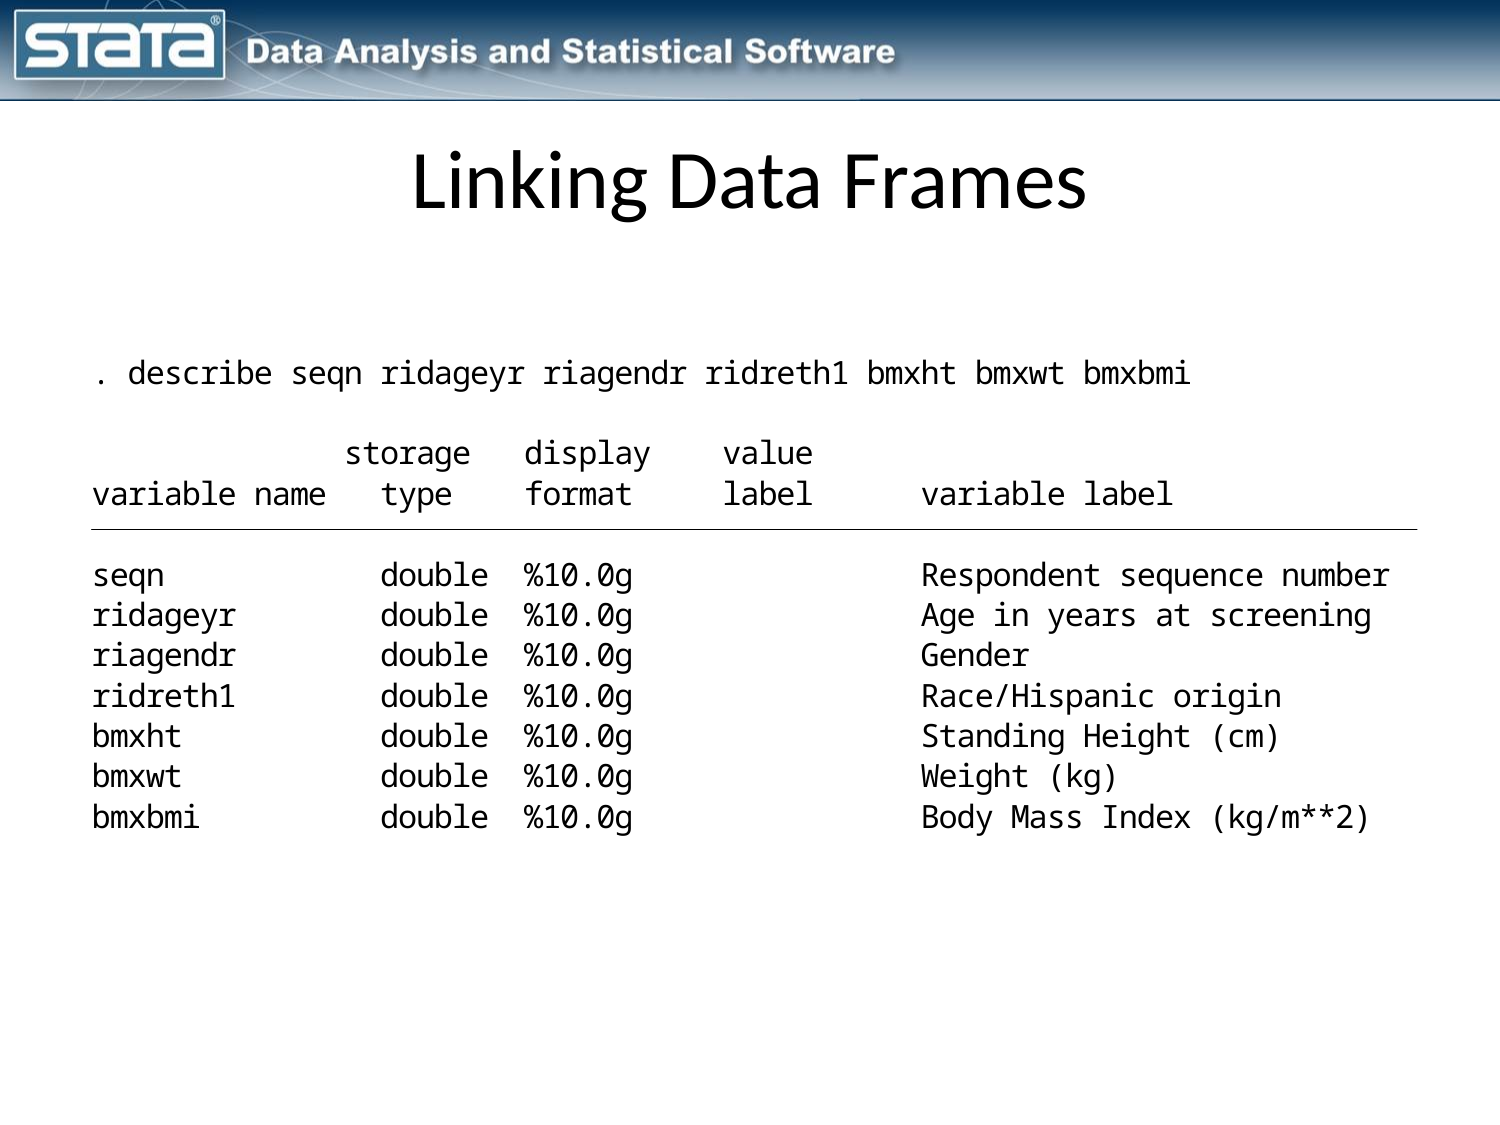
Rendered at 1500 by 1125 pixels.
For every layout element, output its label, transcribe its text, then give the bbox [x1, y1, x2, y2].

picture [0, 0, 1500, 99]
title Linking Data Frames [0, 99, 1500, 250]
picture [87, 349, 1418, 876]
